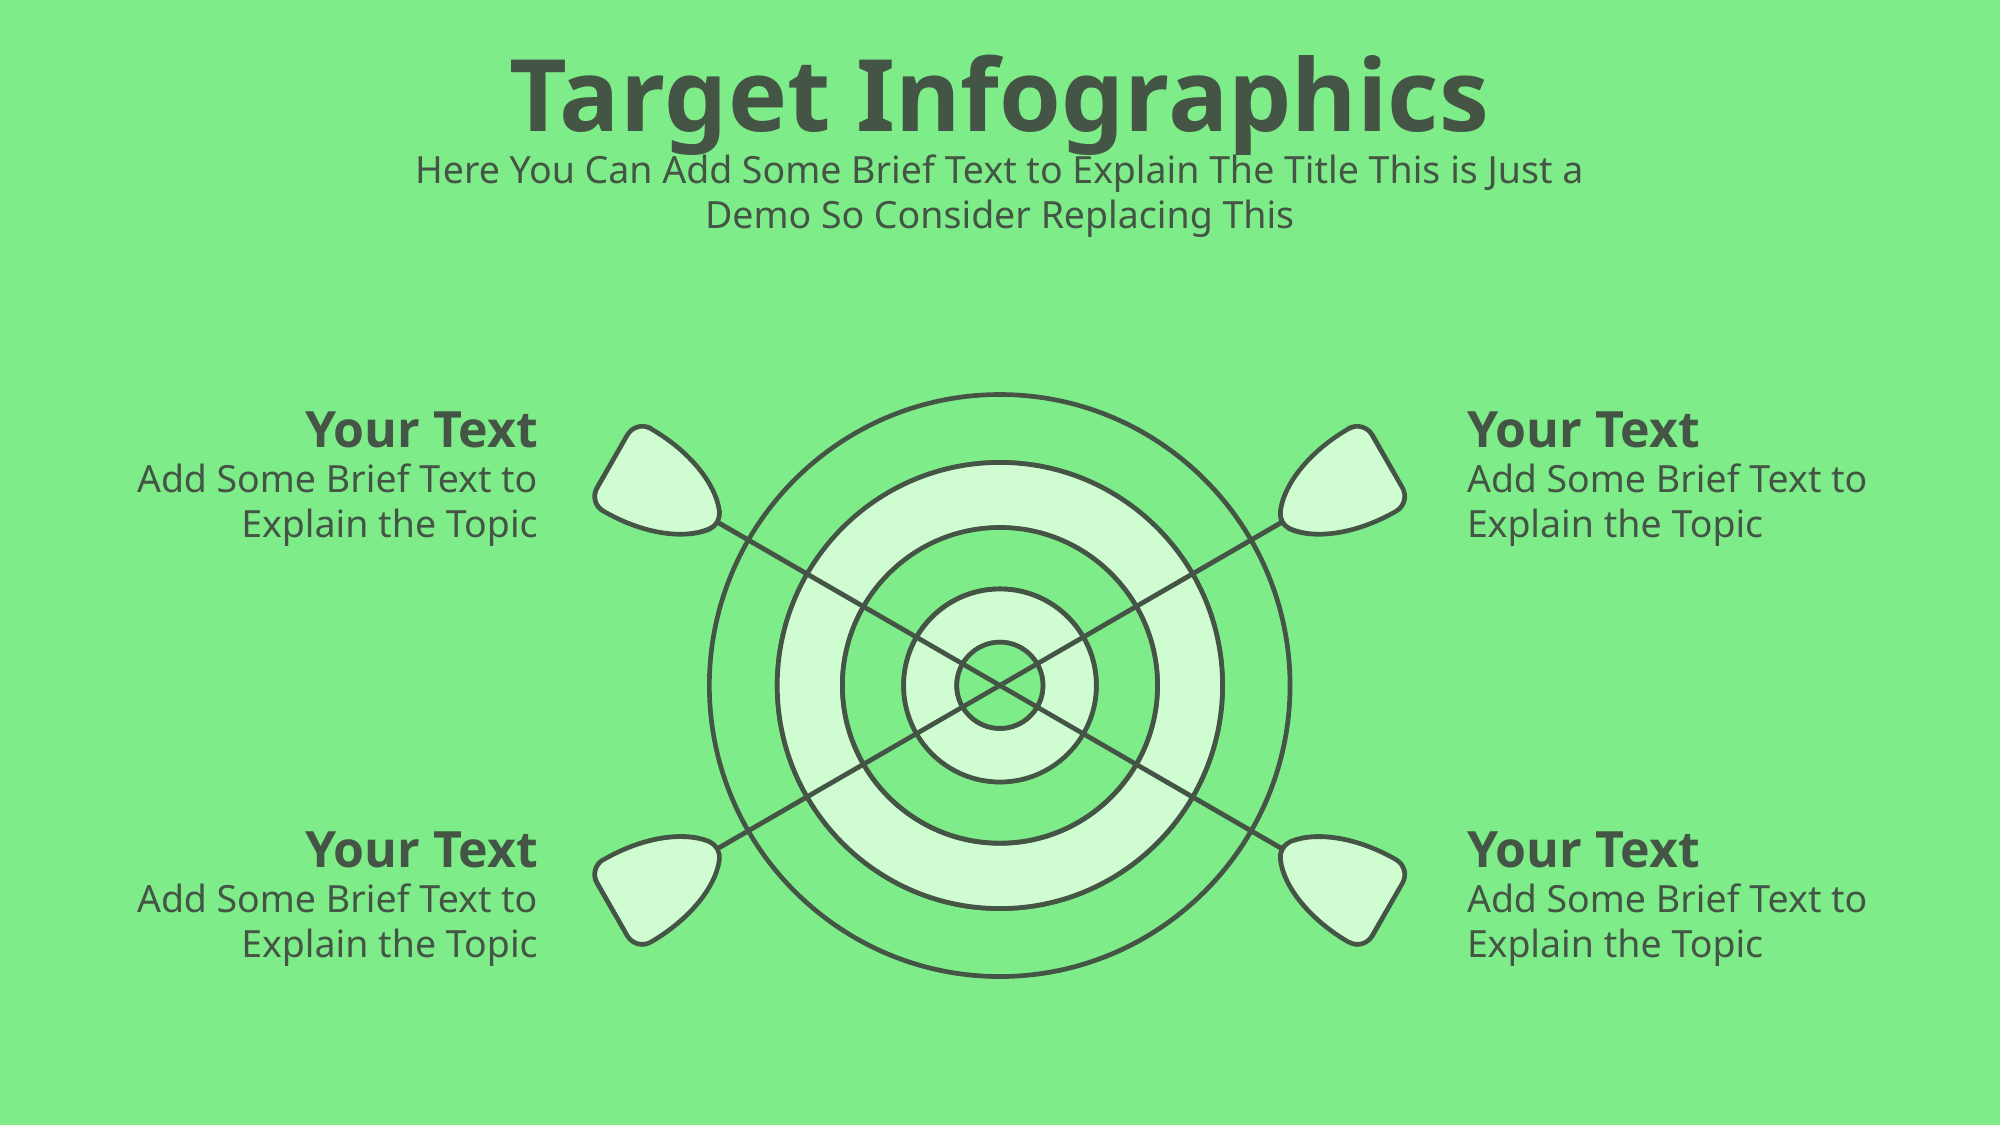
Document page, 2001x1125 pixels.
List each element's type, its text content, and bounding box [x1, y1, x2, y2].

text_box Here You Can Add Some Brief Text to Explain The Title This is Just a Demo So Consider Replacing This [345, 138, 1655, 244]
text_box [706, 392, 1293, 421]
text_box Add Some Brief Text to Explain the Topic [1452, 447, 1938, 553]
text_box Target Infographics [416, 23, 1584, 138]
text_box Your Text [66, 389, 553, 447]
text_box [1000, 686, 1410, 947]
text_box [999, 421, 1410, 686]
text_box Your Text [66, 809, 553, 867]
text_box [589, 421, 999, 685]
text_box Your Text [1452, 389, 1938, 447]
text_box Your Text [1452, 809, 1938, 867]
text_box Add Some Brief Text to Explain the Topic [1452, 867, 1938, 972]
text_box Add Some Brief Text to Explain the Topic [66, 447, 553, 553]
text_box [706, 947, 1293, 979]
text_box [589, 685, 1000, 947]
text_box Add Some Brief Text to Explain the Topic [66, 867, 553, 972]
